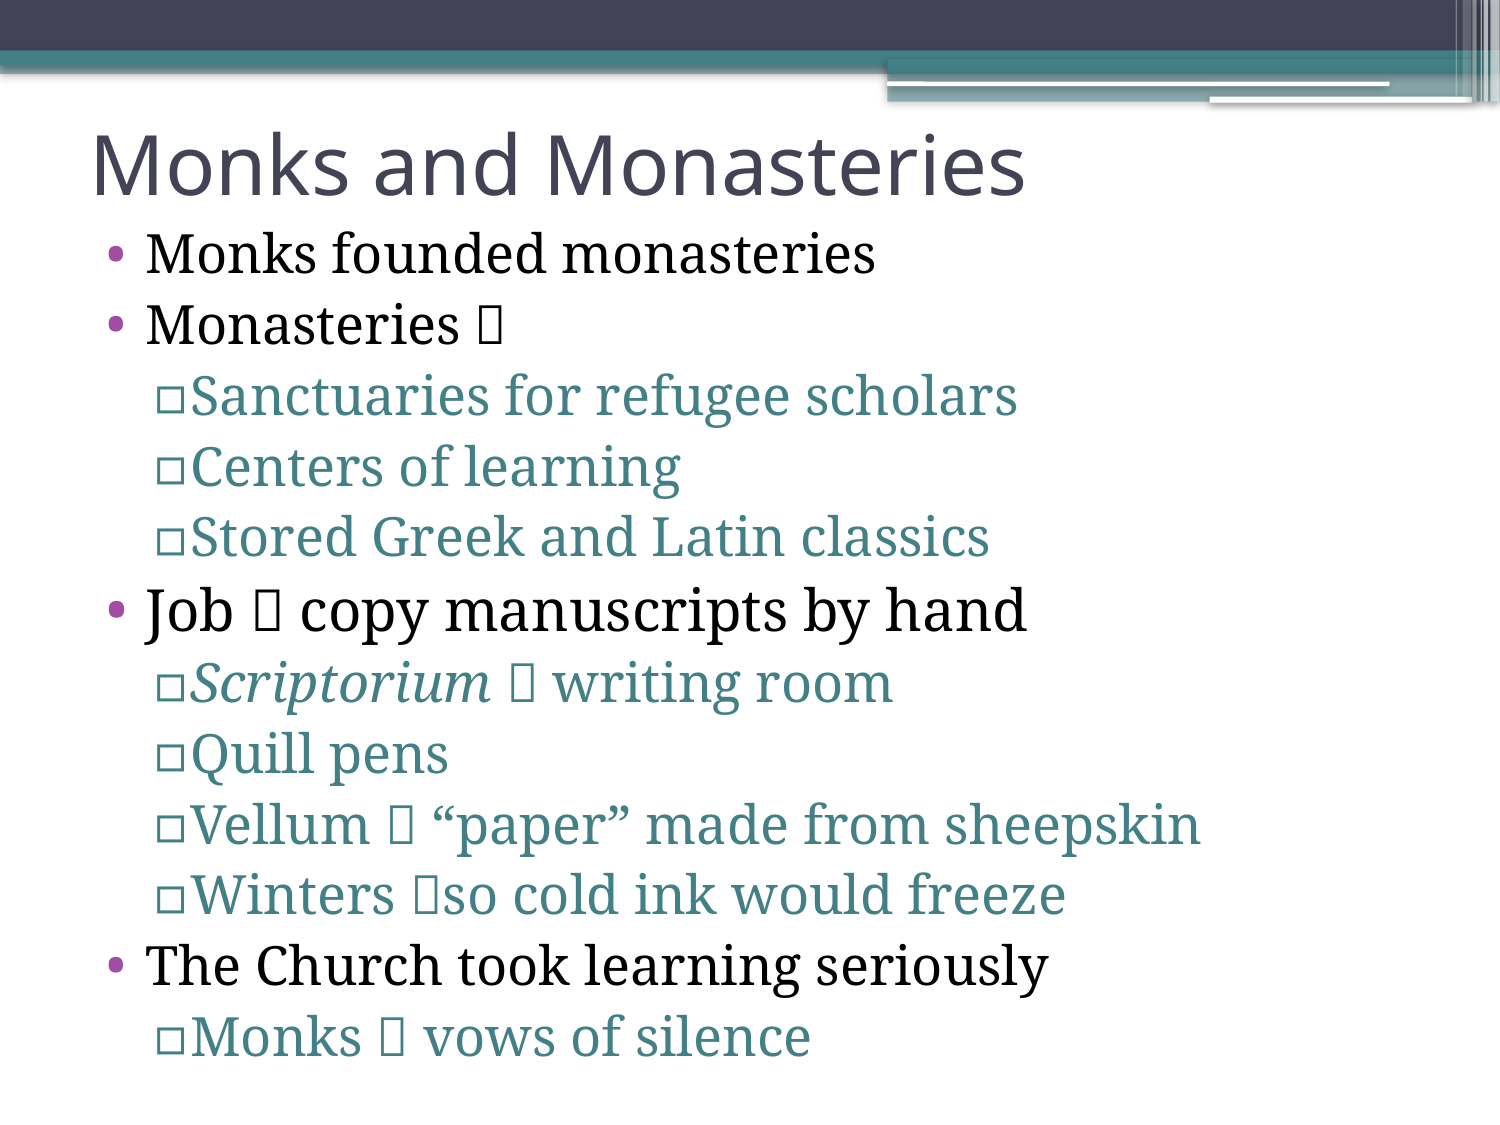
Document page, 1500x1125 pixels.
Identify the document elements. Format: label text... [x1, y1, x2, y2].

title Monks and Monasteries [75, 75, 1425, 212]
list Monks founded monasteries Monasteries  Sanctuaries for refugee scholars Centers of learning Stored Greek and Latin classics Job  copy manuscripts by hand Scriptorium  writing room Quill pens Vellum  “paper” made from sheepskin Winters so cold ink would freeze The Church took learning seriously Monks  vows of silence [75, 212, 1425, 1079]
